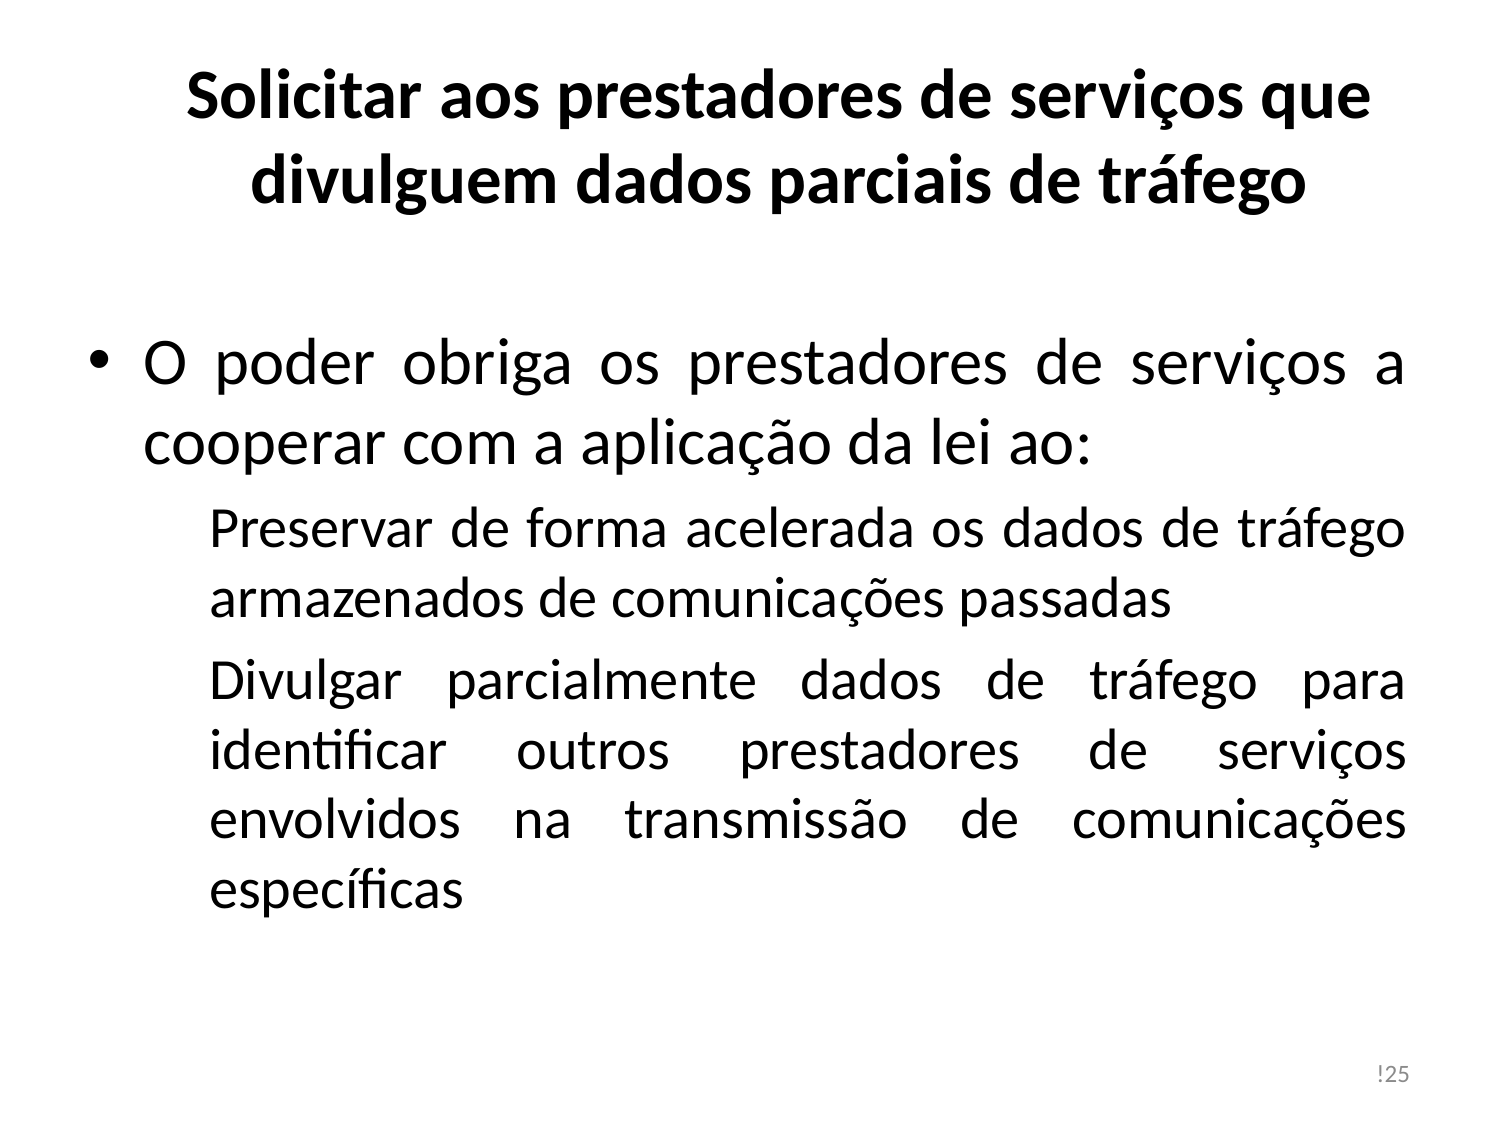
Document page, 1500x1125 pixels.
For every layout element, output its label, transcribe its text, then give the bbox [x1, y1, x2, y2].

slide_number !25 [1074, 1042, 1425, 1103]
title Solicitar aos prestadores de serviços que divulguem dados parciais de tráfego [75, 40, 1486, 219]
list O poder obriga os prestadores de serviços a cooperar com a aplicação da lei ao: Preservar de forma acelerada os dados de tráfego armazenados de comunicações passadas Divulgar parcialmente dados de tráfego para identificar outros prestadores de serviços envolvidos na transmissão de comunicações específicas [72, 310, 1423, 1024]
